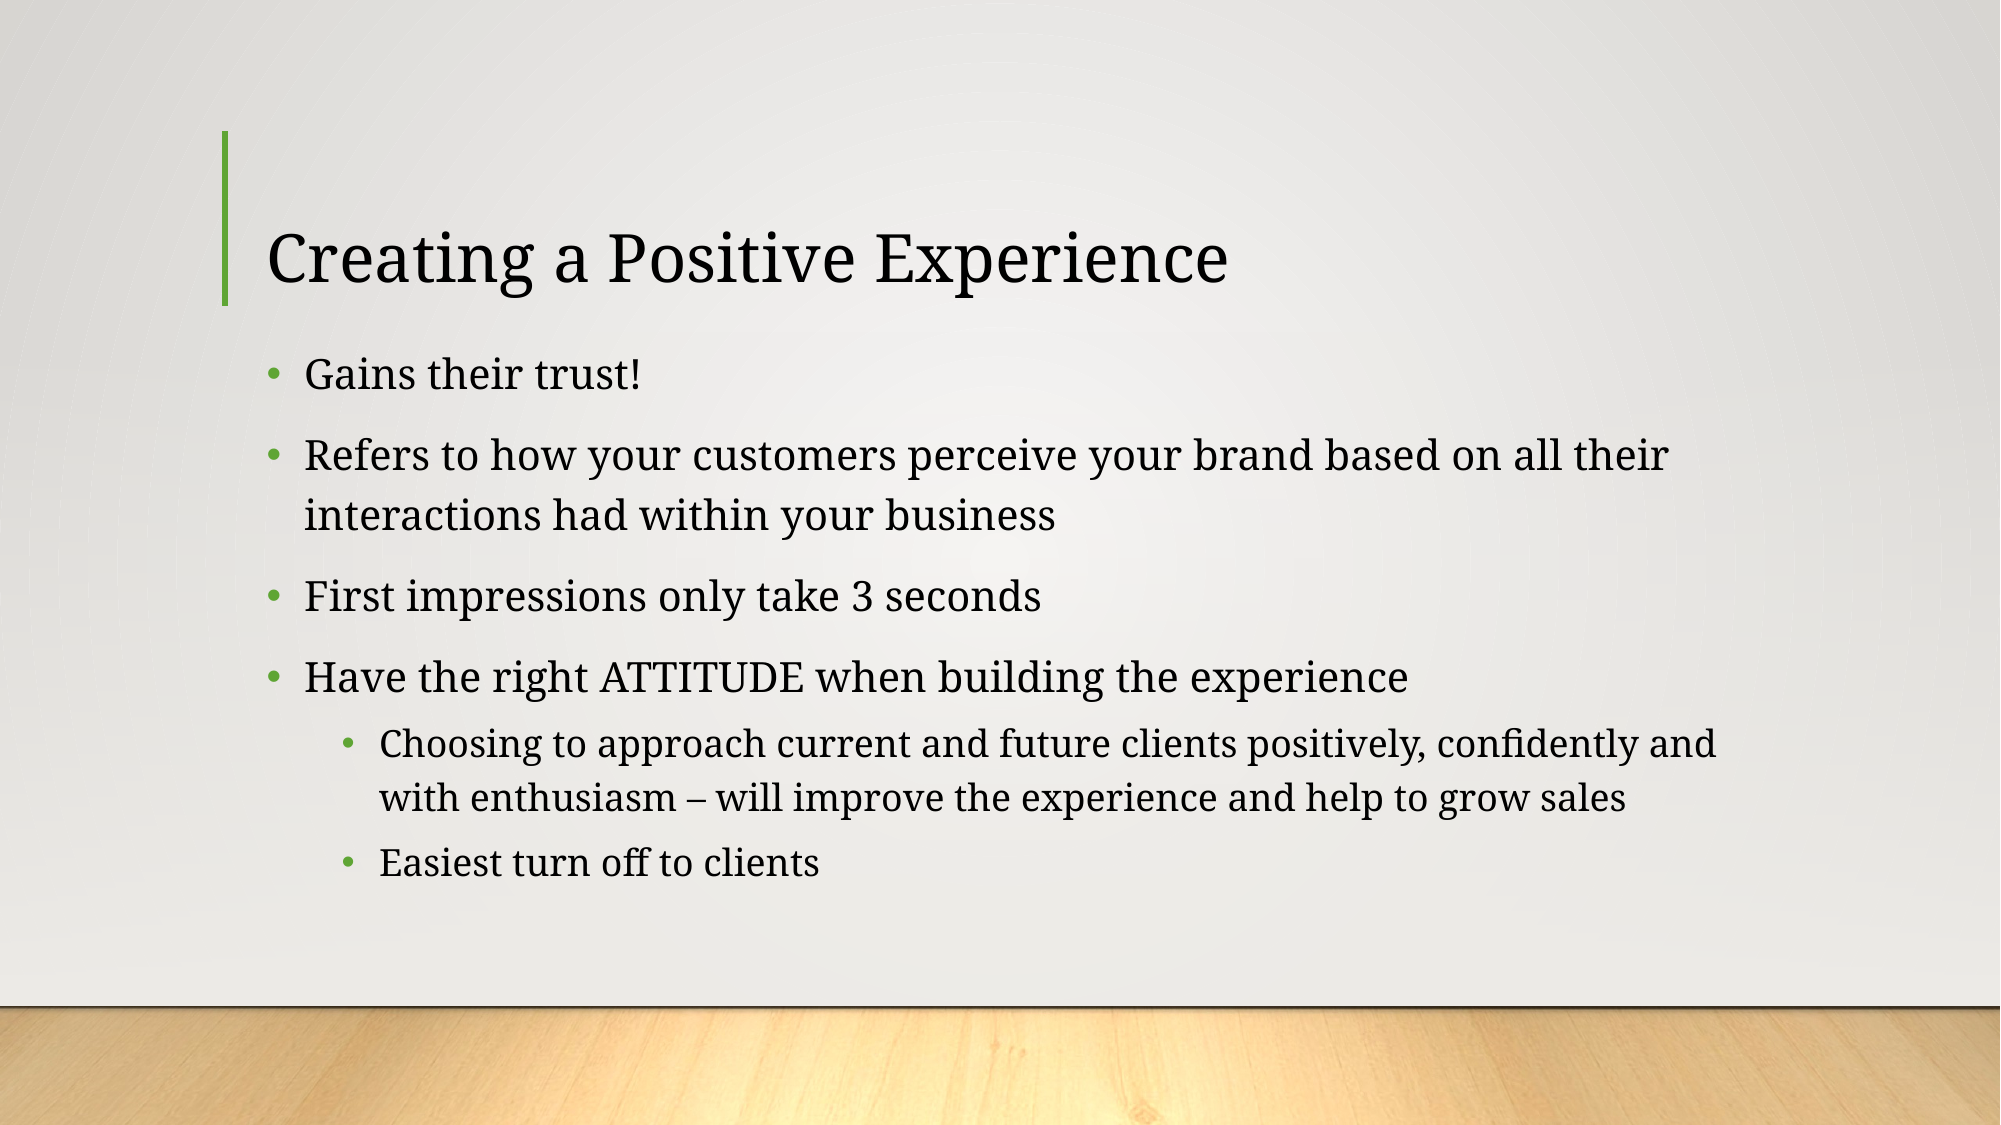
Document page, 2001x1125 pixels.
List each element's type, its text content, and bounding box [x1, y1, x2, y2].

title Creating a Positive Experience [251, 131, 1814, 305]
list Gains their trust! Refers to how your customers perceive your brand based on all their interactions had within your business First impressions only take 3 seconds Have the right ATTITUDE when building the experience Choosing to approach current and future clients positively, confidently and with enthusiasm – will improve the experience and help to grow sales Easiest turn off to clients [251, 330, 1814, 897]
picture [0, 1006, 2000, 1125]
